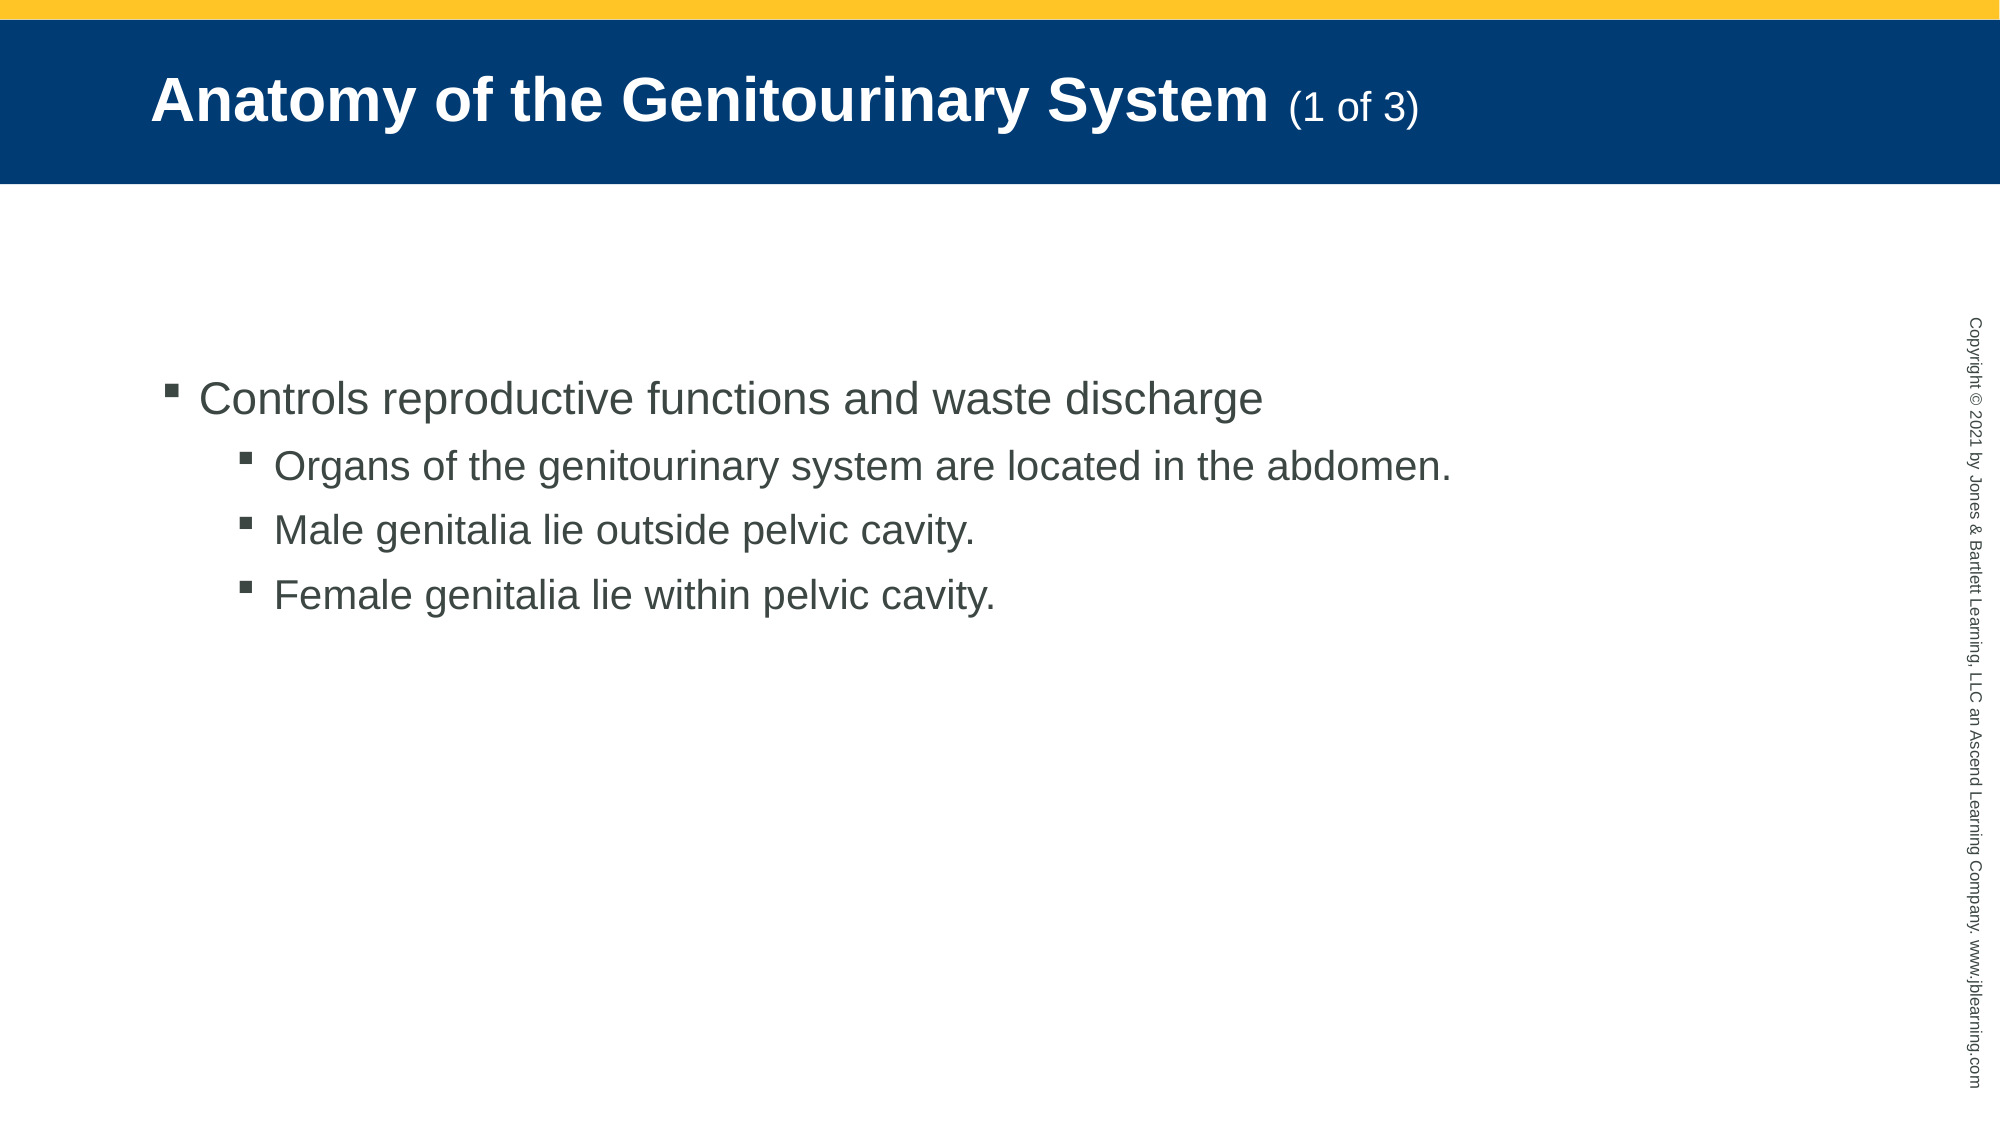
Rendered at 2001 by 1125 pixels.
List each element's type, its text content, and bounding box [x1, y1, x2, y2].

list Controls reproductive functions and waste discharge Organs of the genitourinary system are located in the abdomen. Male genitalia lie outside pelvic cavity. Female genitalia lie within pelvic cavity. [146, 361, 1859, 1016]
title Anatomy of the Genitourinary System (1 of 3) [0, 19, 2000, 185]
